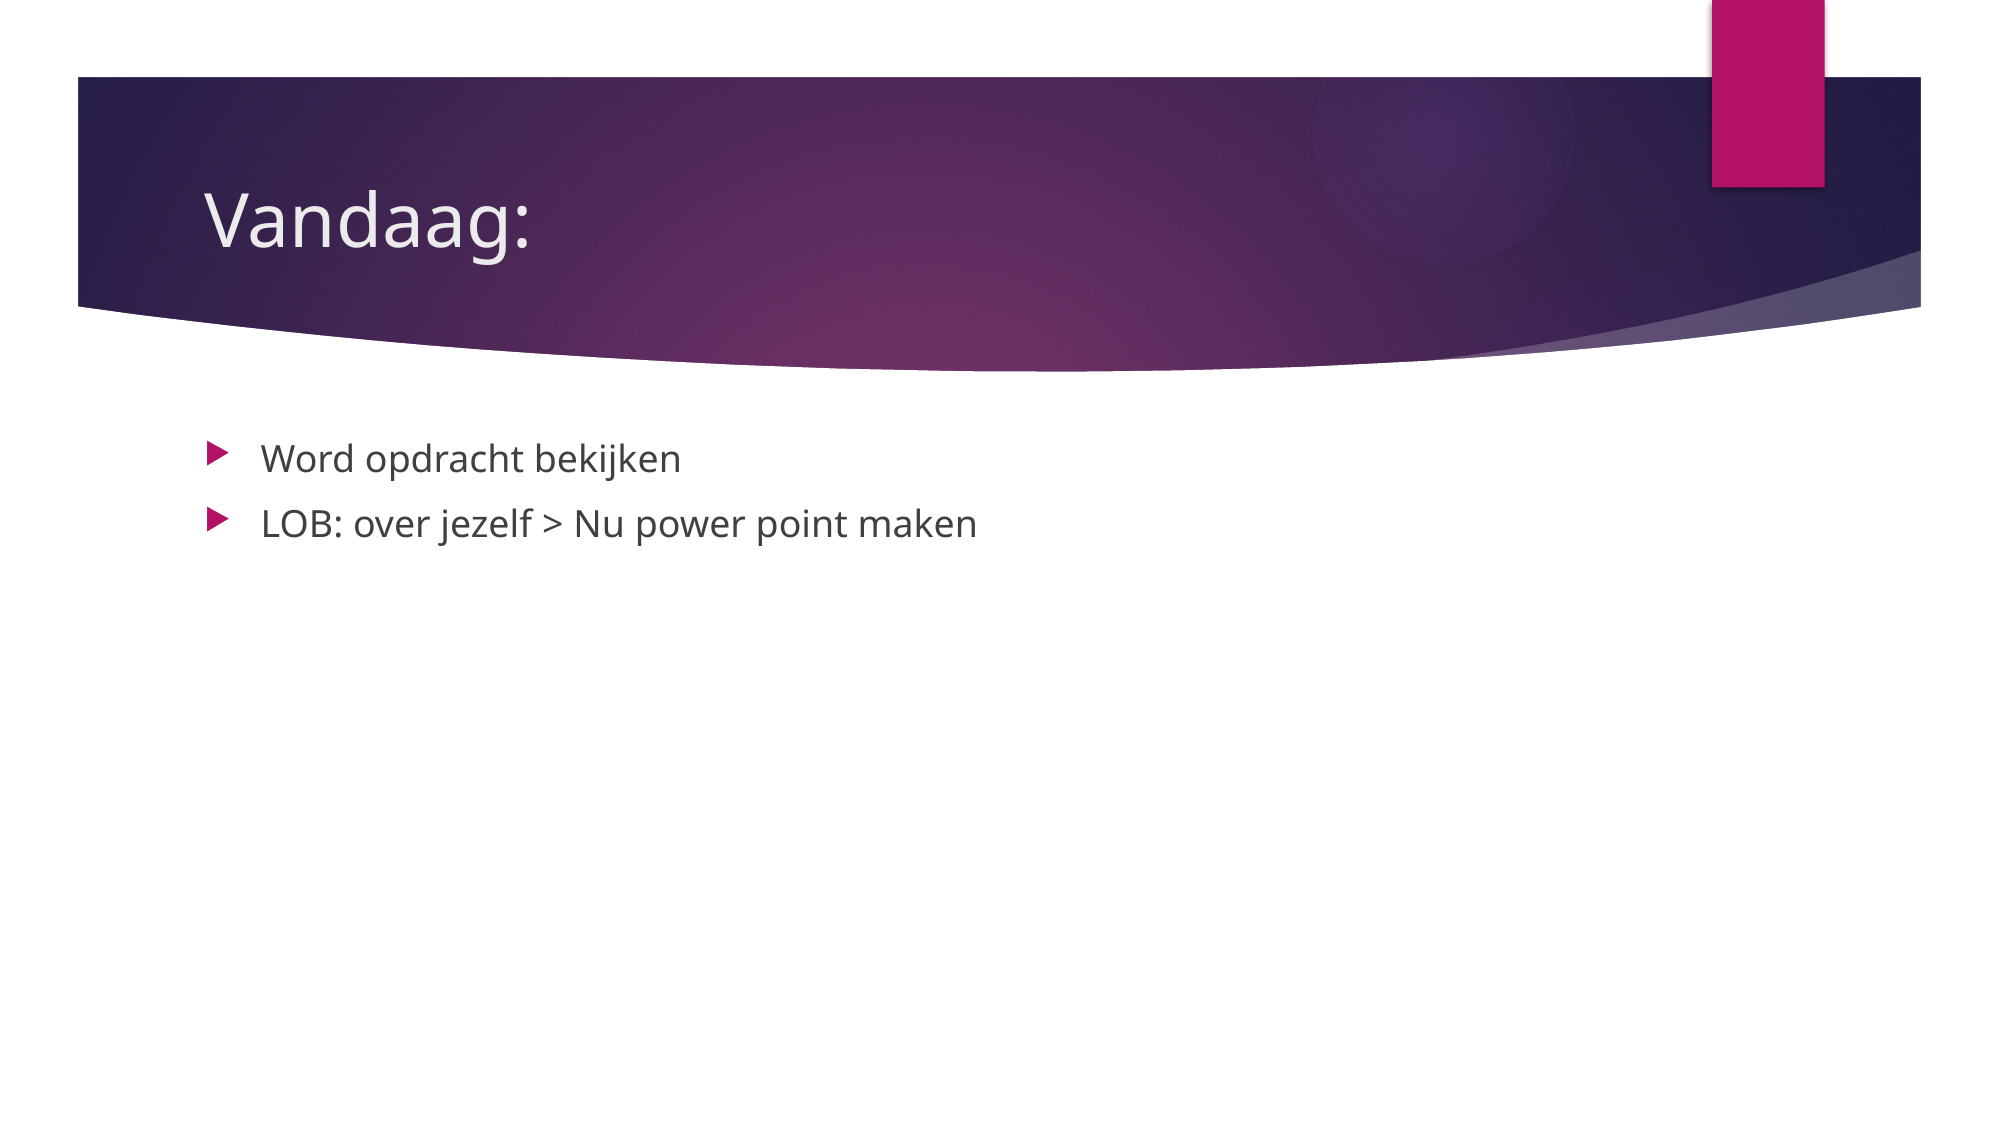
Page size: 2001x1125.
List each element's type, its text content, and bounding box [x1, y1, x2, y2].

list Word opdracht bekijken LOB: over jezelf > Nu power point maken [189, 427, 1638, 988]
title Vandaag: [189, 159, 1627, 276]
